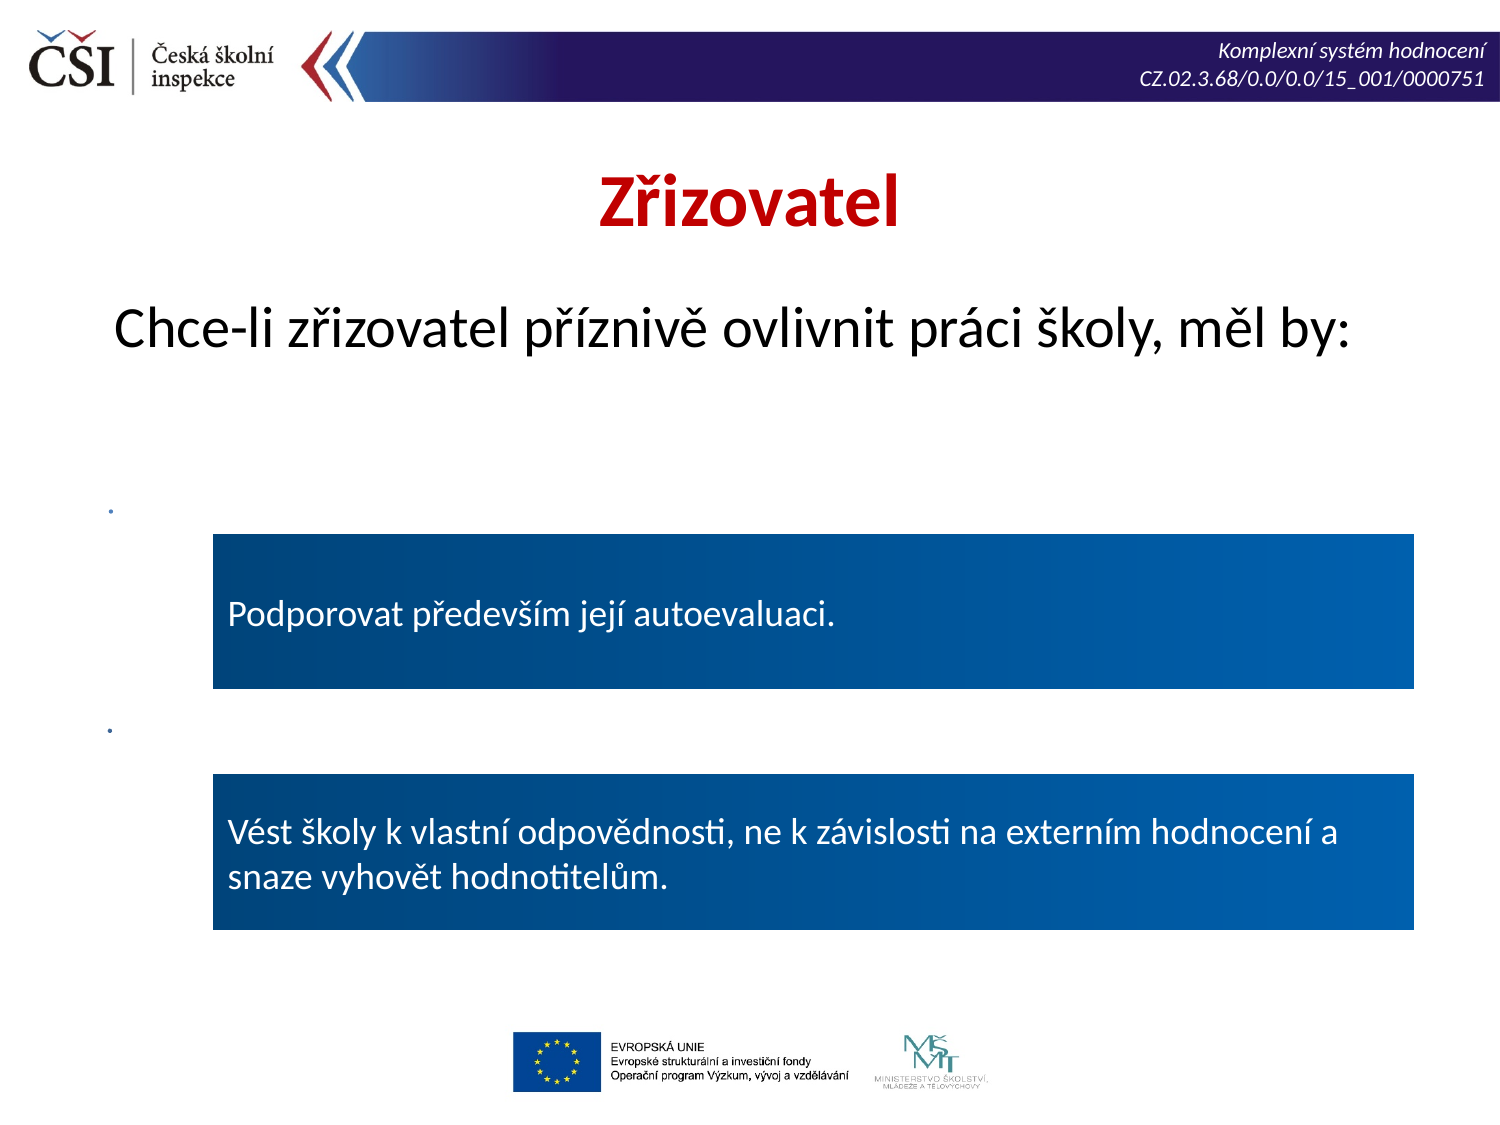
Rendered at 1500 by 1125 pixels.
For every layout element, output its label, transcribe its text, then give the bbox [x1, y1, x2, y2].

picture [483, 1002, 1017, 1121]
list Zřizovatel [29, 125, 1471, 268]
text_box Chce-li zřizovatel příznivě ovlivnit práci školy, měl by: [100, 281, 1400, 367]
picture [29, 30, 1500, 102]
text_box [104, 380, 1417, 943]
